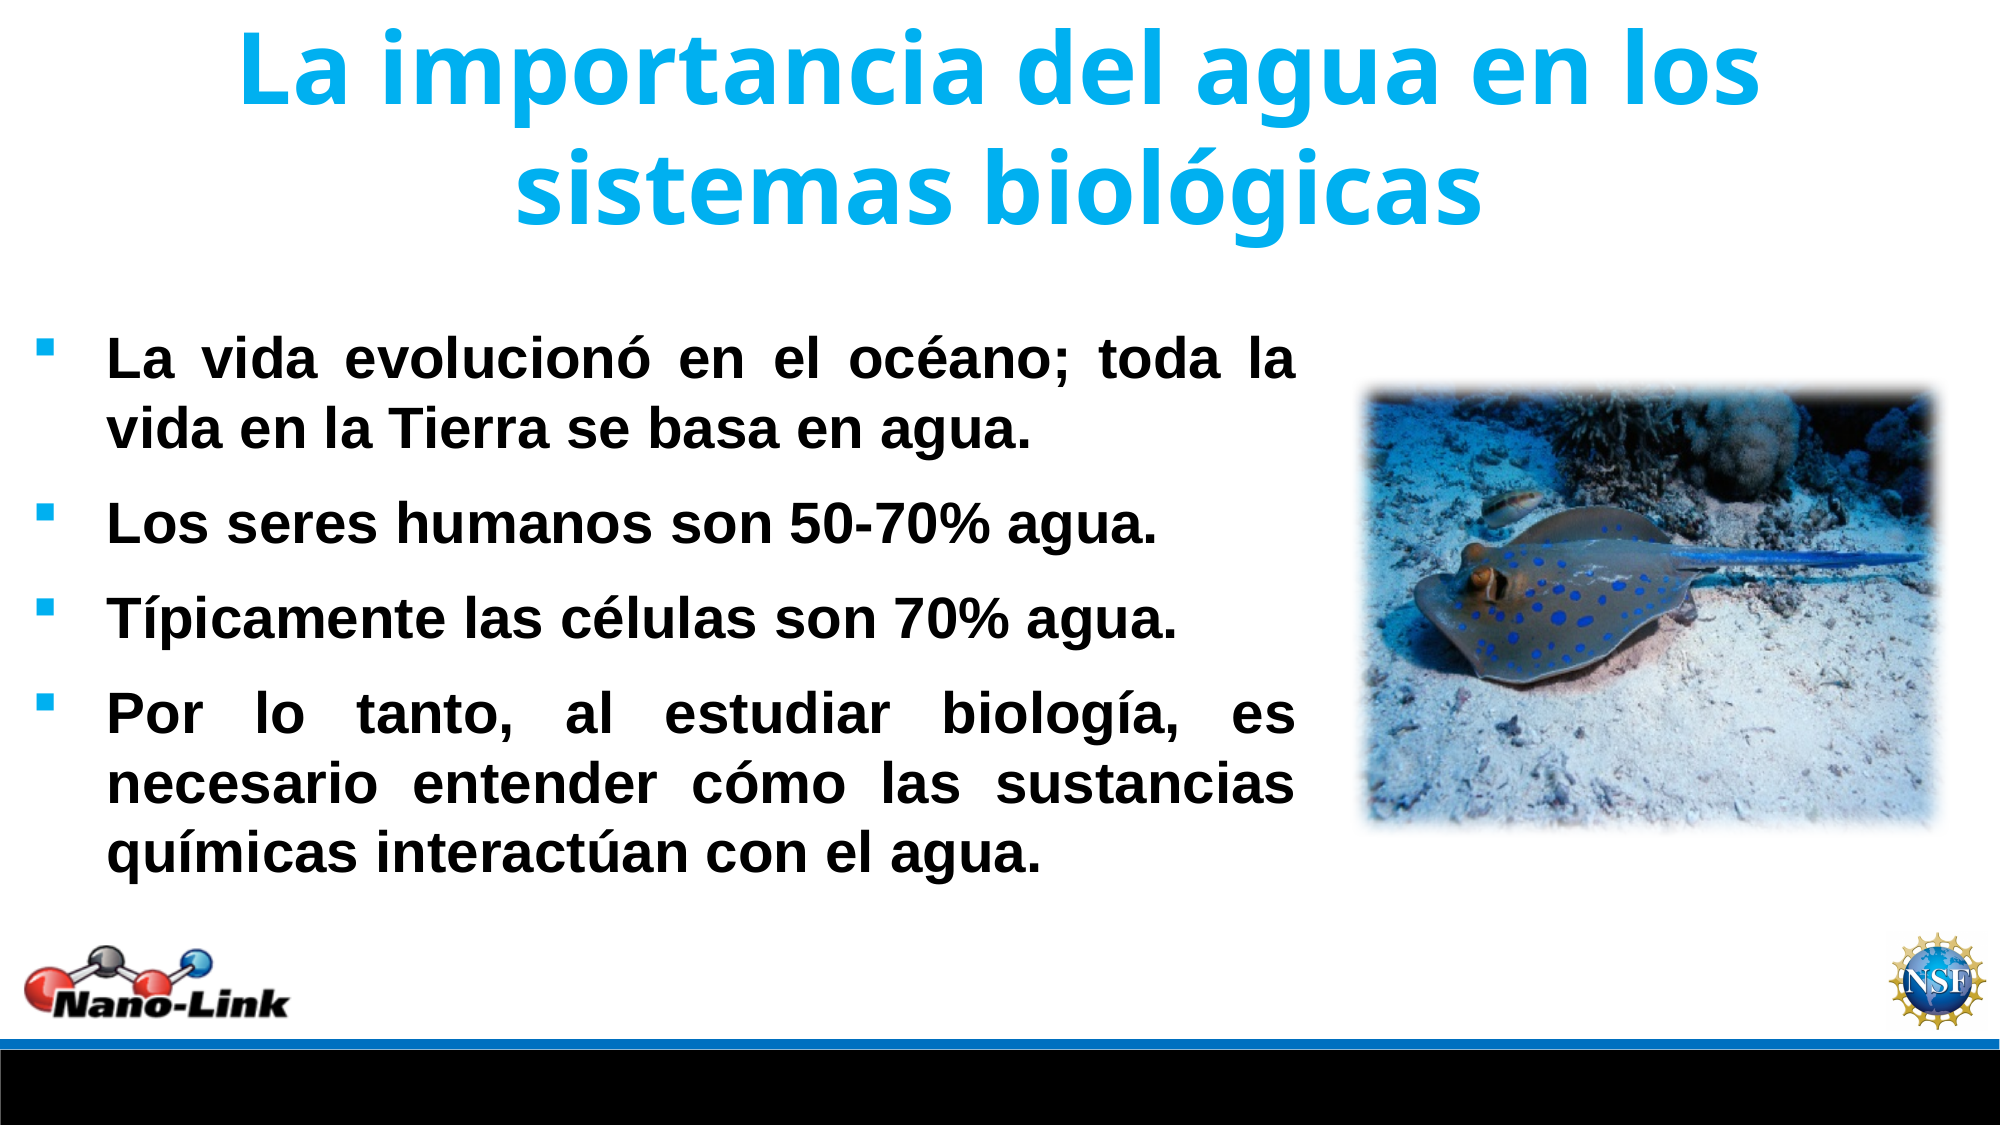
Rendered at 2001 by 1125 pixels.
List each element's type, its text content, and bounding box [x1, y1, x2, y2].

picture [1349, 374, 1951, 838]
picture [16, 935, 305, 1032]
text_box La importancia del agua en los sistemas biológicas [0, 5, 2000, 74]
text_box La vida evolucionó en el océano; toda la vida en la Tierra se basa en agua. Los seres humanos son 50-70% agua. Típicamente las células son 70% agua. Por lo tanto, al estudiar biología, es necesario entender cómo las sustancias químicas interactúan con el agua. [17, 312, 1313, 913]
text_box La importancia del agua en los sistemas biológicas [0, 76, 2000, 243]
picture [1886, 931, 1988, 1032]
